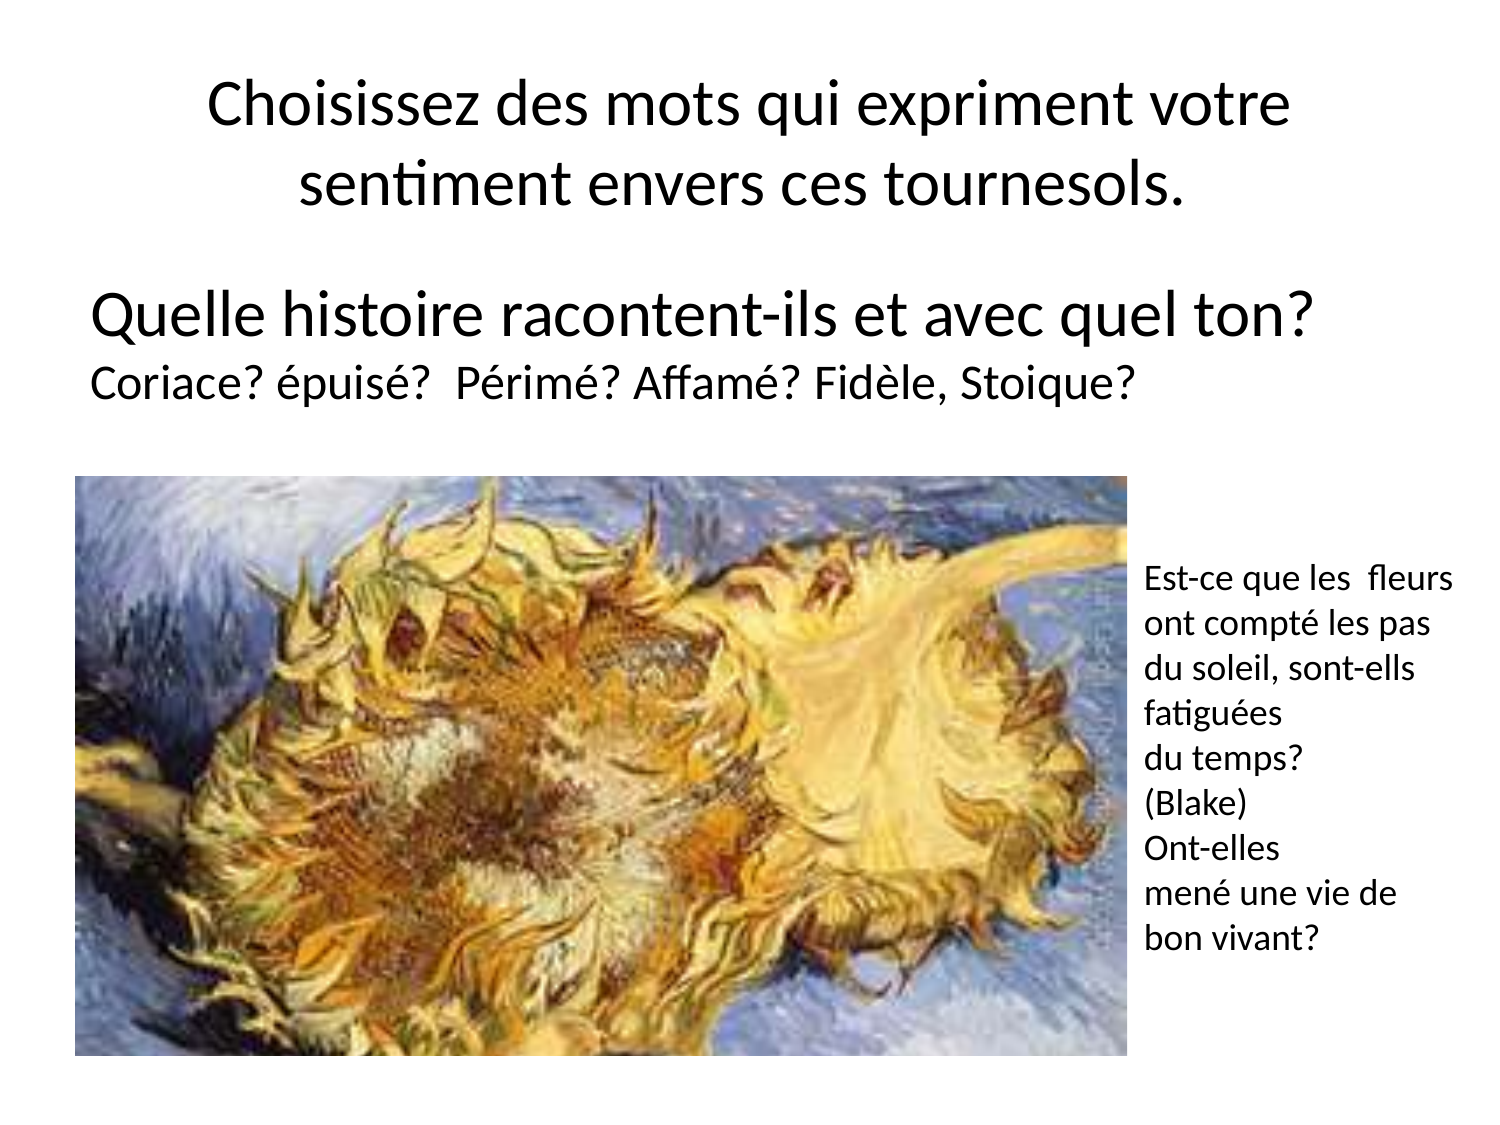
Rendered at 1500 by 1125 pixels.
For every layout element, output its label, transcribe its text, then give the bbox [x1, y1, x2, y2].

picture [74, 476, 1128, 1056]
text_box Est-ce que les fleurs ont compté les pas du soleil, sont-ells fatiguées du temps? (Blake) Ont-elles mené une vie de bon vivant? [1132, 546, 1469, 1011]
list Quelle histoire racontent-ils et avec quel ton? Coriace? épuisé? Périmé? Affamé? Fidèle, Stoique? [75, 262, 1425, 546]
title Choisissez des mots qui expriment votre sentiment envers ces tournesols. [75, 45, 1425, 233]
